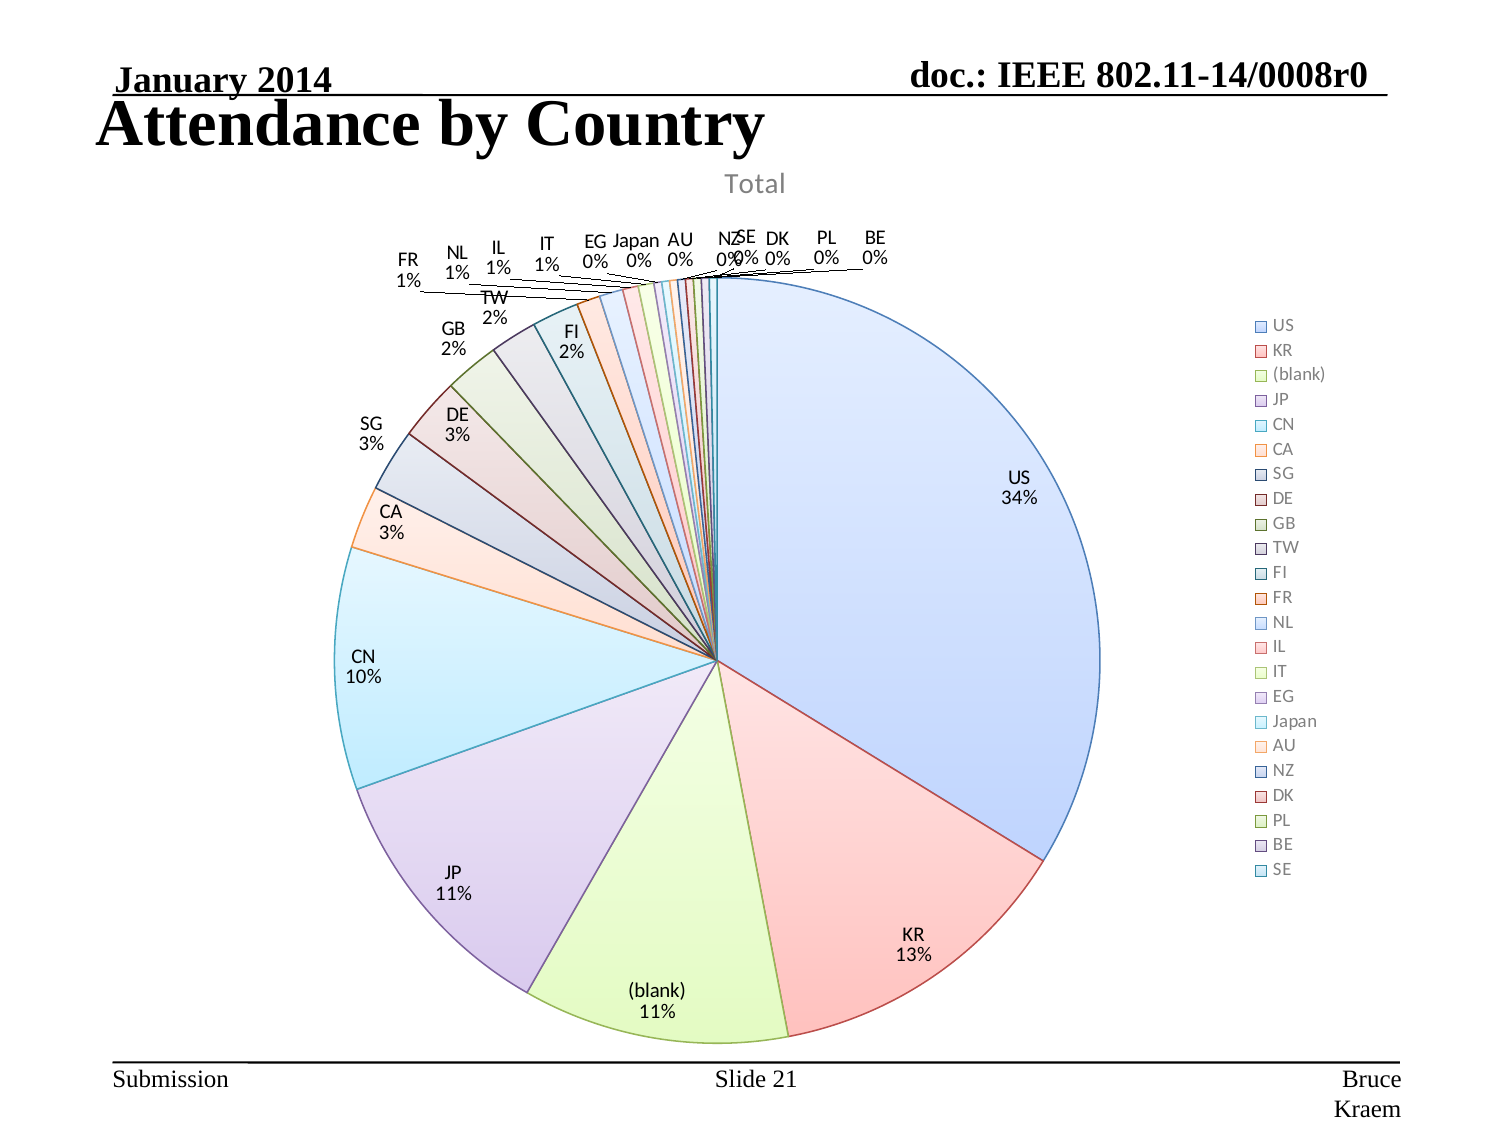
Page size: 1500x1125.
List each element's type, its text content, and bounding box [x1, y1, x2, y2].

slide_number Slide 21 [712, 1070, 800, 1093]
footer Bruce Kraemer, Marvell [1325, 1062, 1402, 1093]
title Attendance by Country [0, 75, 900, 163]
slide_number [114, 54, 335, 100]
chart [164, 135, 1345, 1063]
